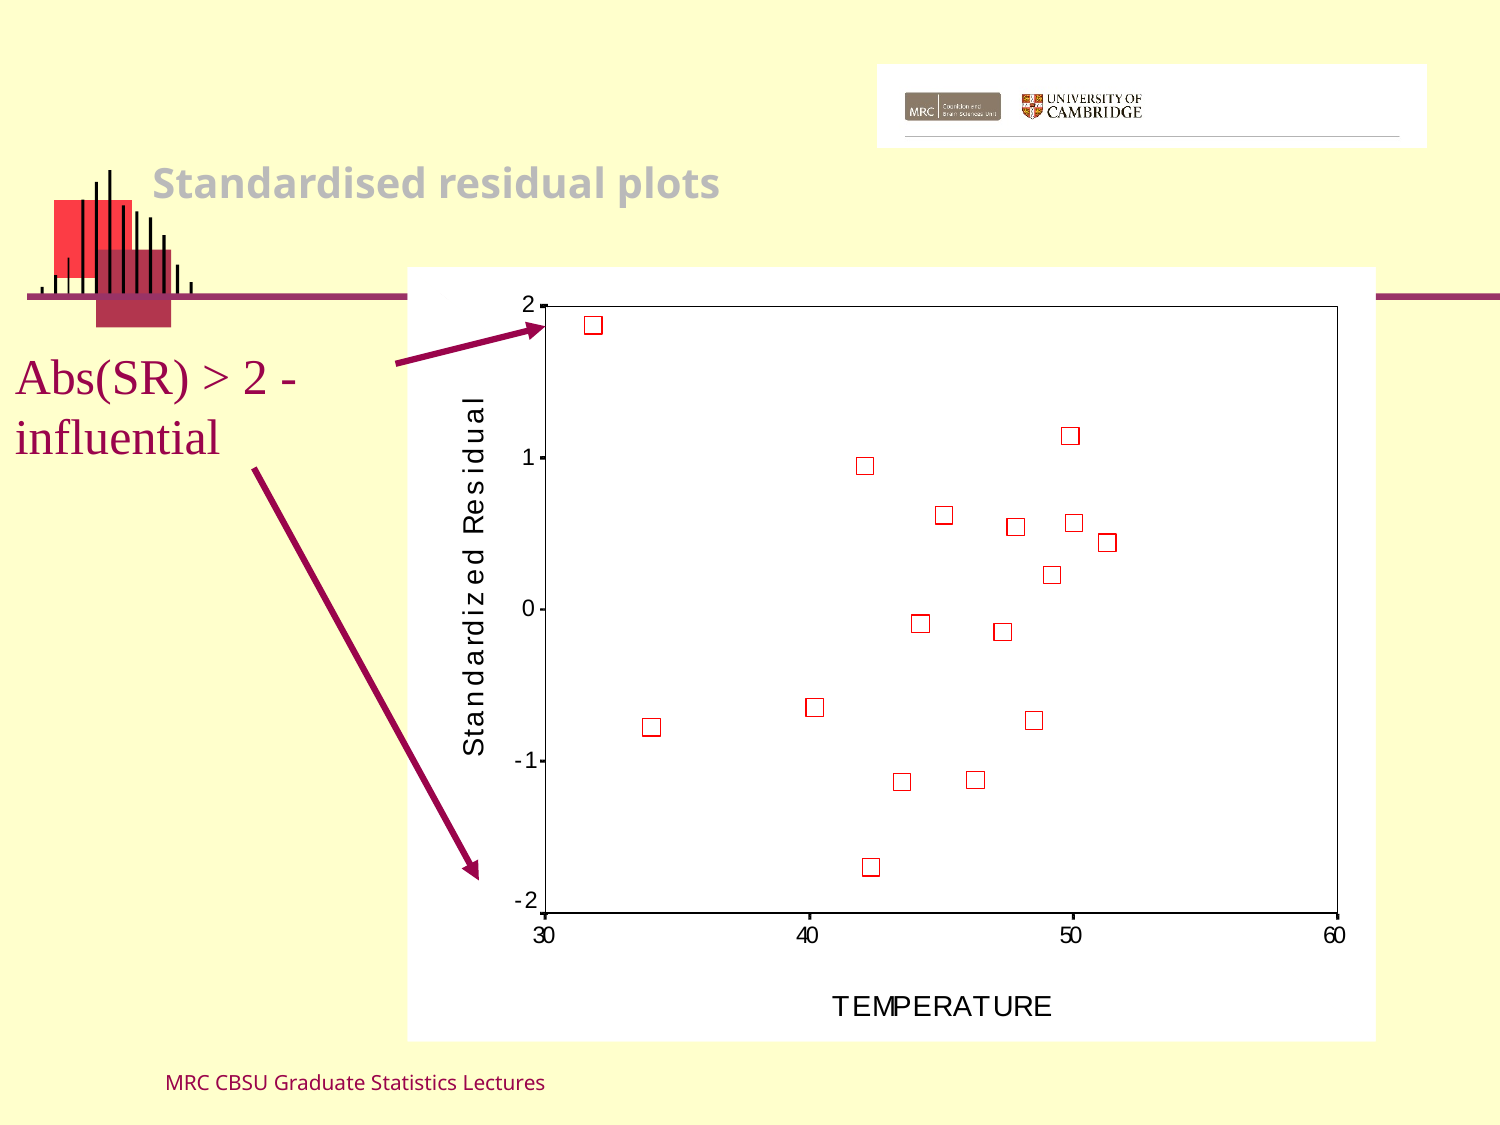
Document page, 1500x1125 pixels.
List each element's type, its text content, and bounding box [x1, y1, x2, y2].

text_box Abs(SR) > 2 - influential [0, 337, 325, 473]
title Standardised residual plots [137, 137, 988, 233]
footer MRC CBSU Graduate Statistics Lectures [149, 1062, 988, 1101]
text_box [407, 266, 1376, 1043]
picture [877, 64, 1427, 148]
